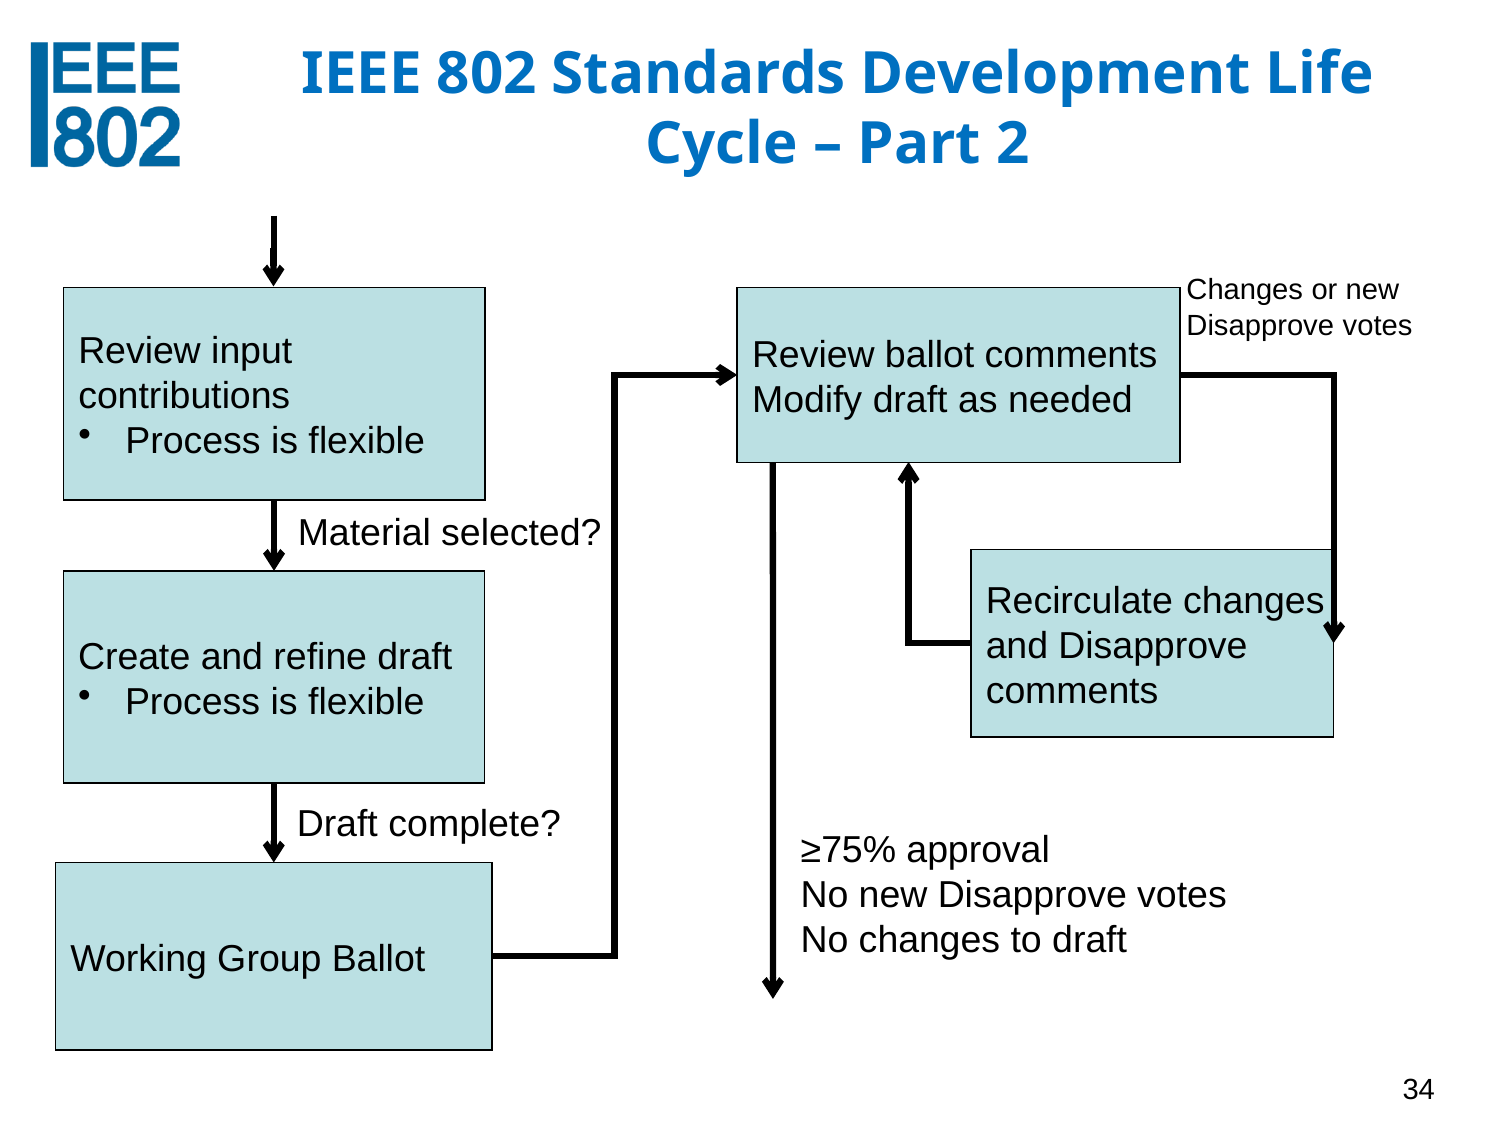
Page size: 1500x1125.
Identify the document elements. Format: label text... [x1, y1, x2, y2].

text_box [908, 461, 972, 644]
text_box Create and refine draft Process is flexible [63, 570, 485, 784]
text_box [491, 374, 738, 957]
text_box Recirculate changes and Disapprove comments [971, 549, 1334, 737]
picture [22, 21, 188, 50]
text_box [12, 50, 1381, 201]
text_box [765, 462, 781, 999]
text_box Material selected? [283, 499, 486, 561]
text_box ≥75% approval No new Disapprove votes No changes to draft [785, 817, 1445, 968]
text_box Draft complete? [282, 791, 486, 853]
text_box Review ballot comments Modify draft as needed [737, 287, 1181, 463]
slide_number 34 [1387, 1062, 1460, 1101]
title IEEE 802 Standards Development Life Cycle – Part 2 [237, 37, 1438, 176]
text_box Changes or new Disapprove votes [1171, 263, 1428, 349]
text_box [1179, 374, 1334, 644]
text_box Working Group Ballot [55, 862, 492, 1050]
text_box Review input contributions Process is flexible [63, 287, 485, 500]
